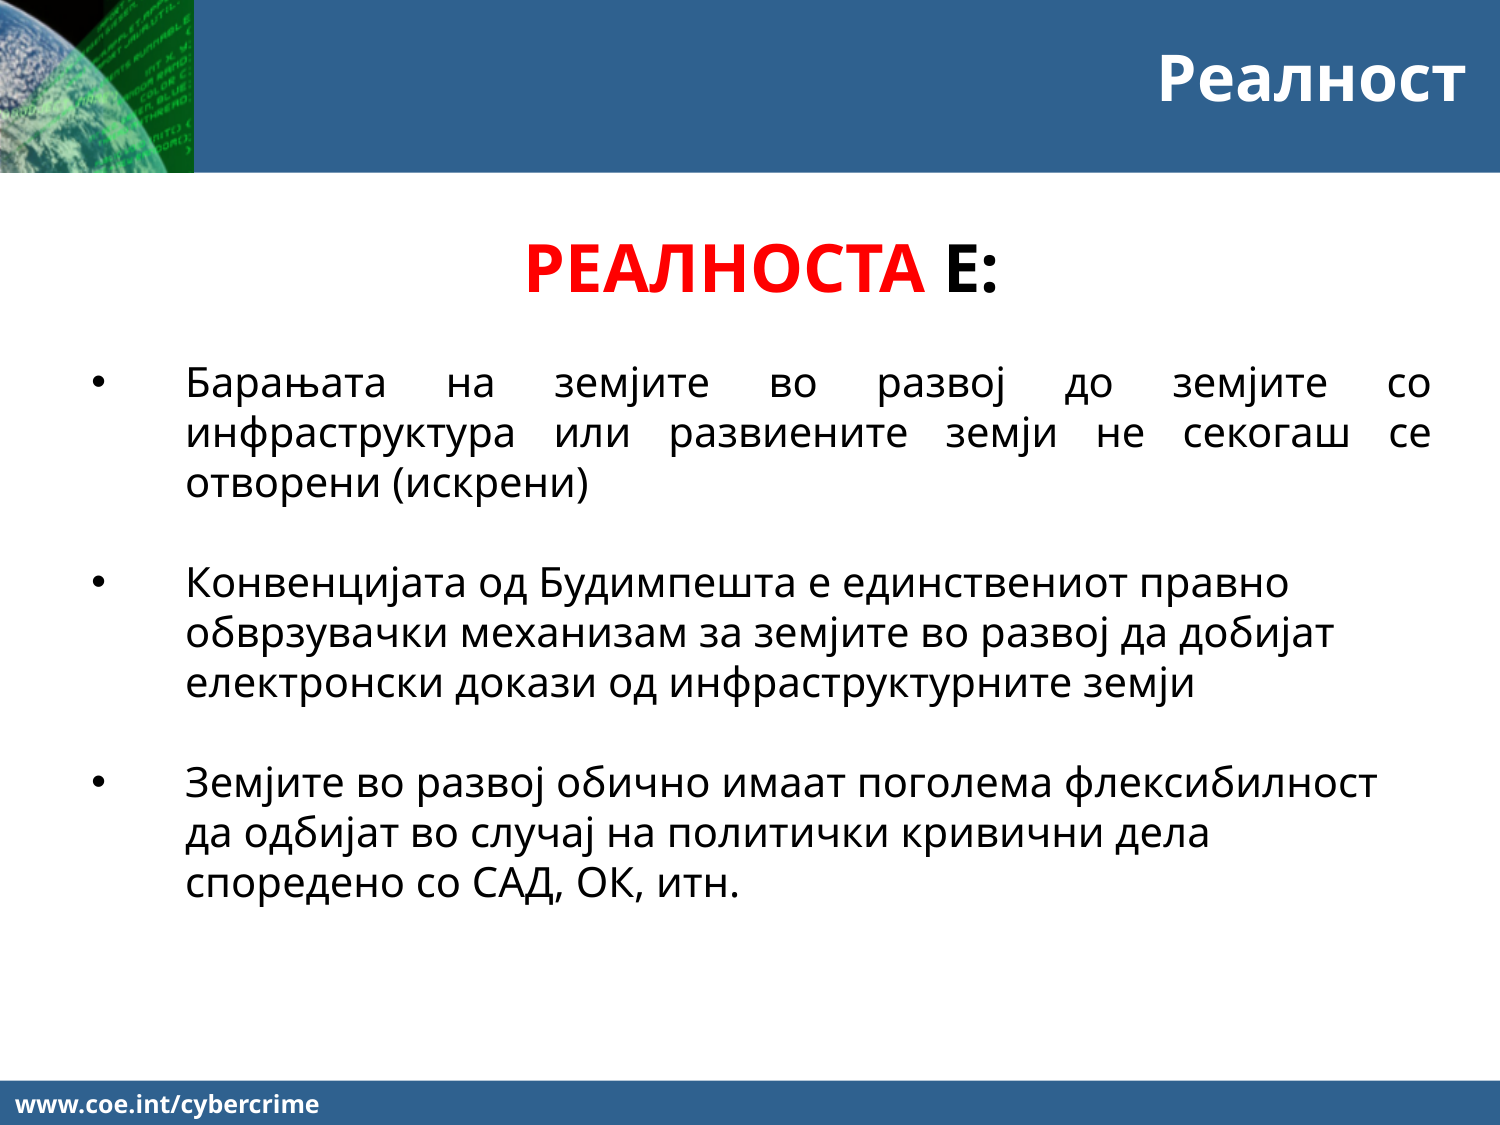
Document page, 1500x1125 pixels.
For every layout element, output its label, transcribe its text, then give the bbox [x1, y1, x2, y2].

text_box РЕАЛНОСТА Е: Барањата на земјите во развој до земјите со инфраструктура или развиените земји не секогаш се отворени (искрени) Конвенцијата од Будимпешта е единствениот правно обврзувачки механизам за земјите во развој да добијат електронски докази од инфраструктурните земји Земјите во развој обично имаат поголема флексибилност да одбиjат во случај на политички кривични дела споредено со САД, ОК, итн. [76, 218, 1447, 914]
text_box www.coe.int/cybercrime [0, 1079, 1500, 1125]
text_box [197, 0, 1500, 175]
text_box Реалност [206, 29, 1483, 122]
picture [0, 0, 194, 173]
